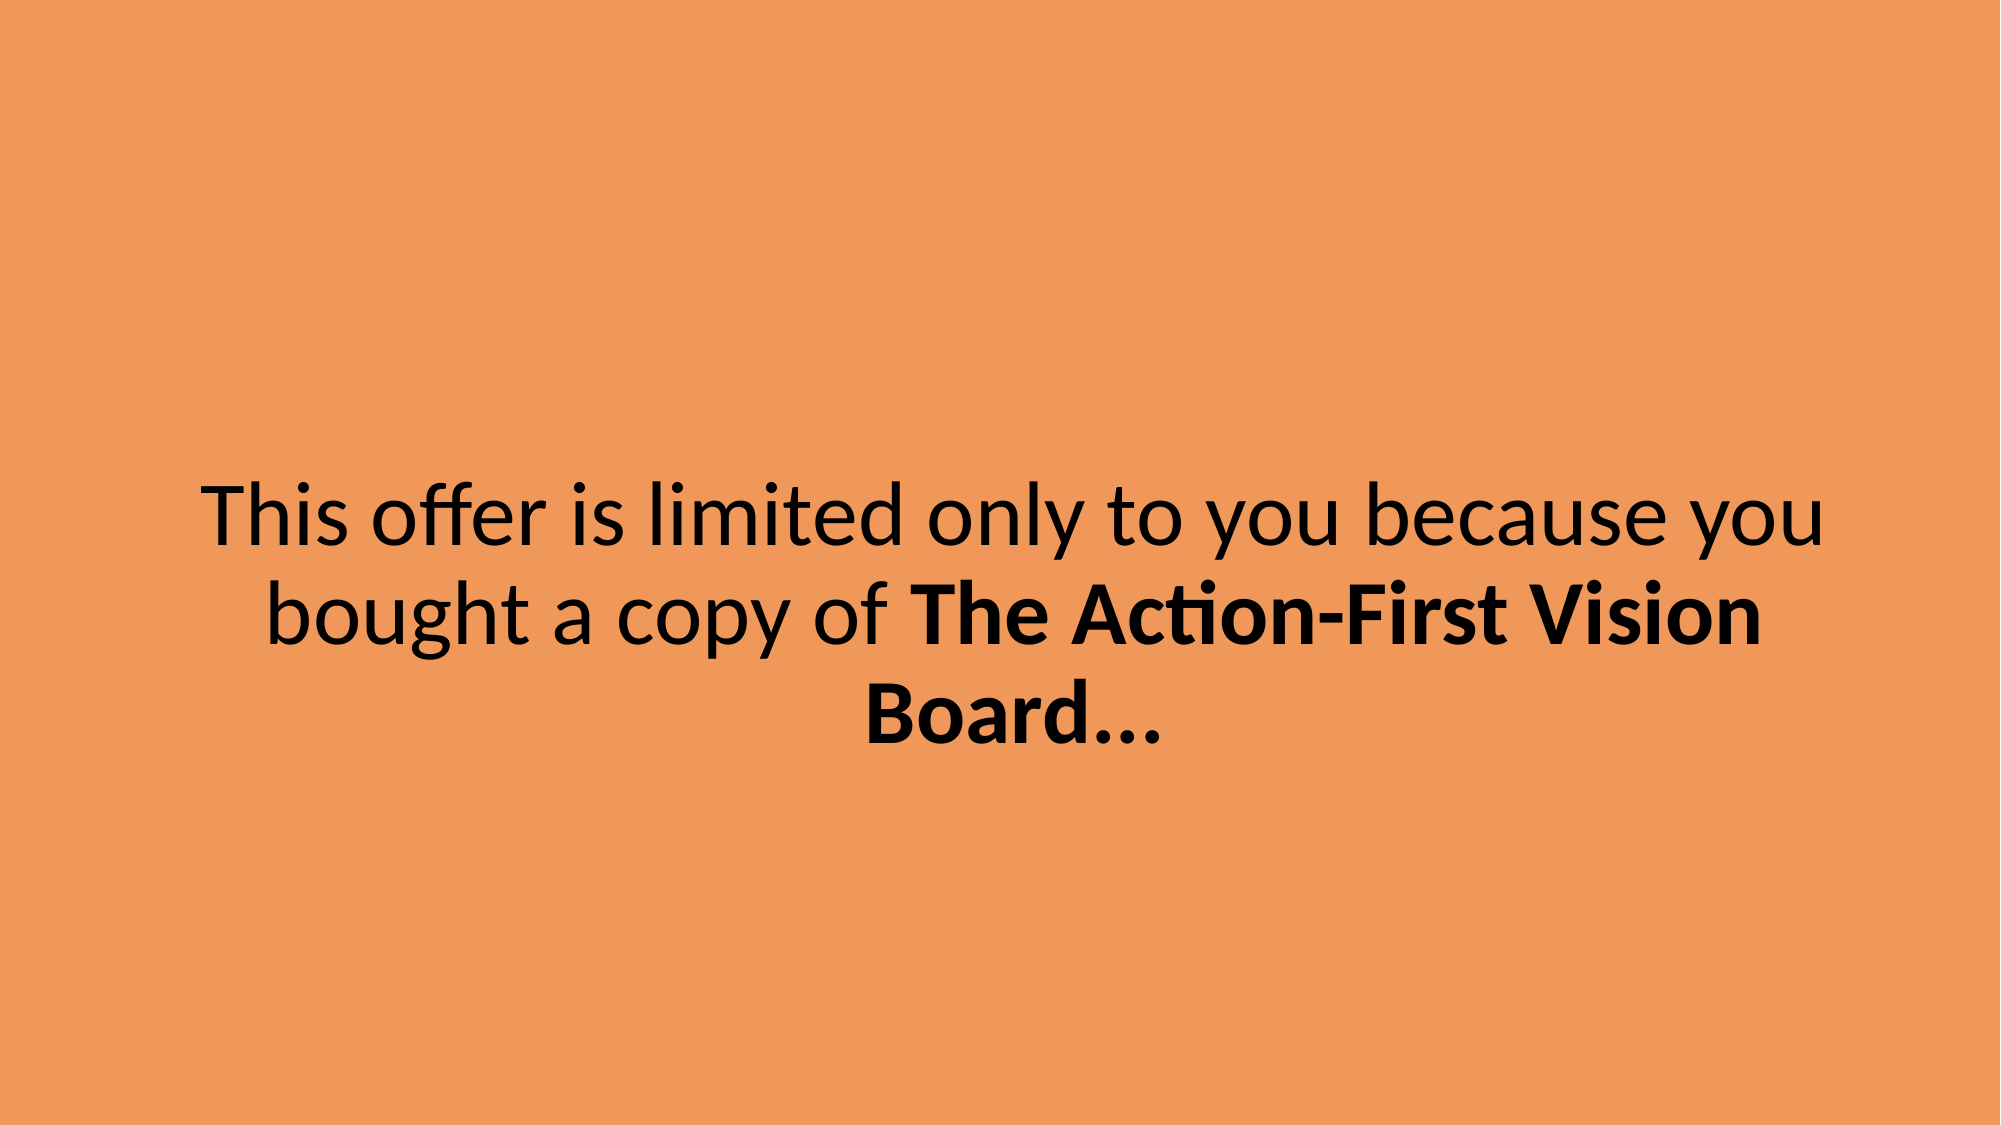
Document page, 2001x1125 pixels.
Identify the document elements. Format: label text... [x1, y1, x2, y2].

list This offer is limited only to you because you bought a copy of The Action-First Vision Board... [152, 458, 1878, 997]
